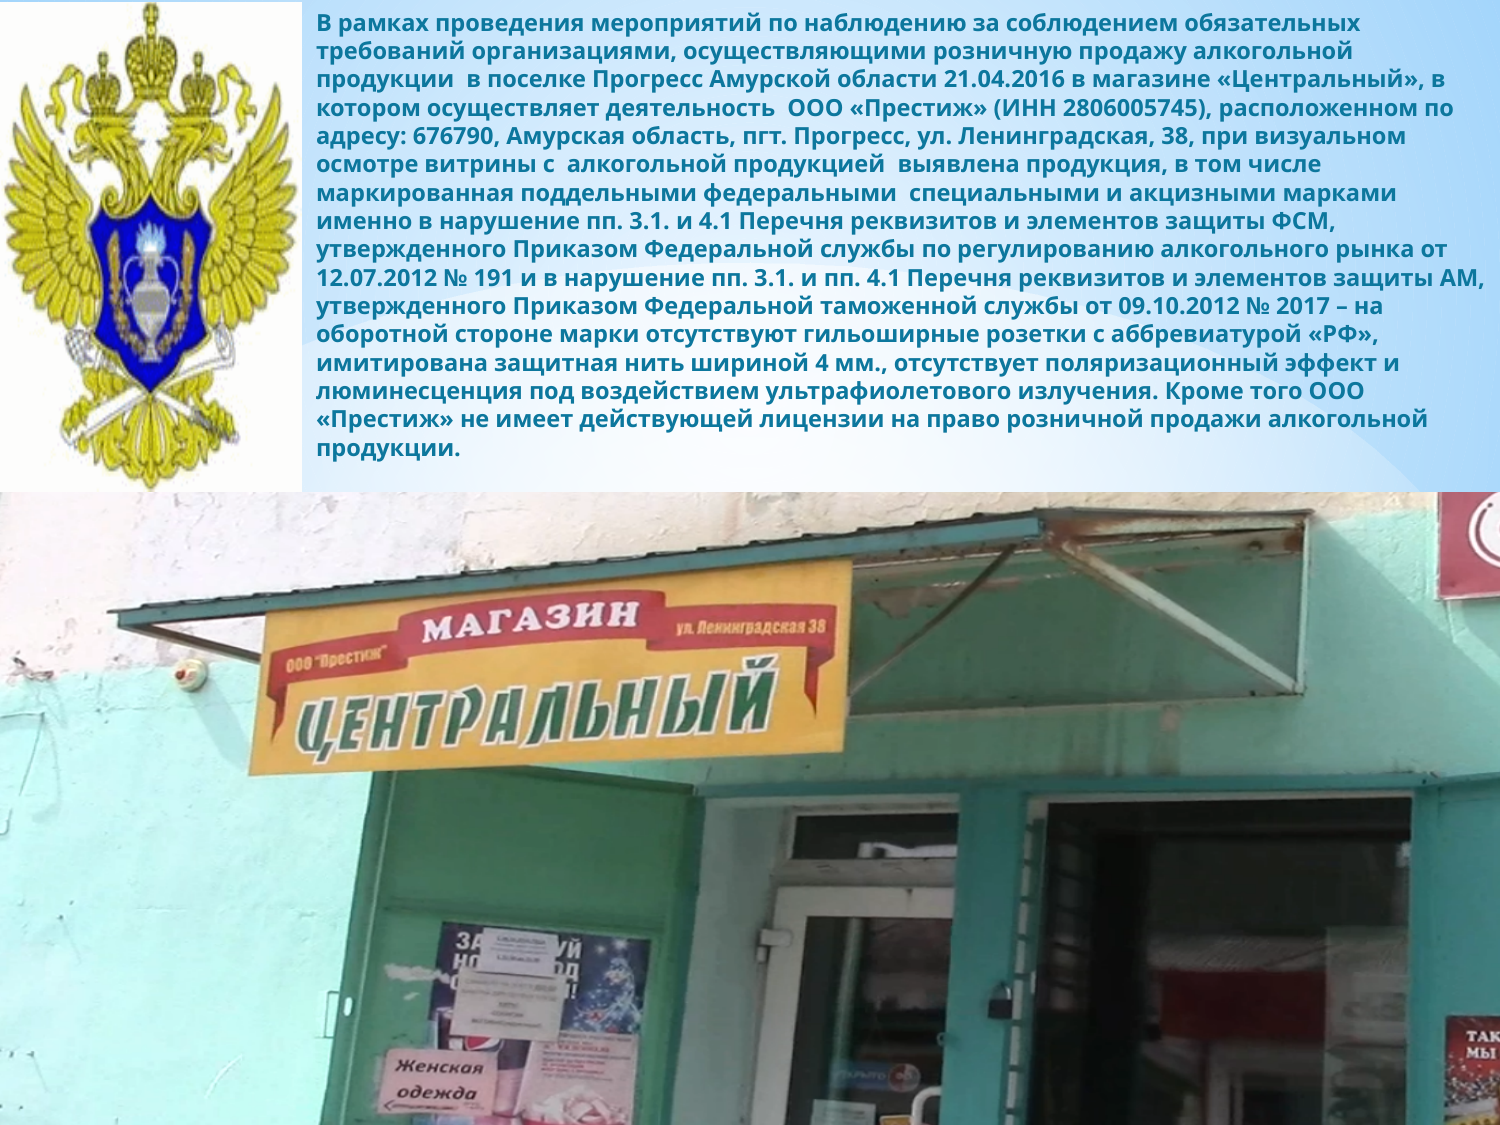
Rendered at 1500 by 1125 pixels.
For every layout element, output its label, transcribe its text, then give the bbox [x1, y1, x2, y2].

title В рамках проведения мероприятий по наблюдению за соблюдением обязательных требований организациями, осуществляющими розничную продажу алкогольной продукции в поселке Прогресс Амурской области 21.04.2016 в магазине «Центральный», в котором осуществляет деятельность ООО «Престиж» (ИНН 2806005745), расположенном по адресу: 676790, Амурская область, пгт. Прогресс, ул. Ленинградская, 38, при визуальном осмотре витрины с алкогольной продукцией выявлена продукция, в том числе маркированная поддельными федеральными специальными и акцизными марками именно в нарушение пп. 3.1. и 4.1 Перечня реквизитов и элементов защиты ФСМ, утвержденного Приказом Федеральной службы по регулированию алкогольного рынка от 12.07.2012 № 191 и в нарушение пп. 3.1. и пп. 4.1 Перечня реквизитов и элементов защиты АМ, утвержденного Приказом Федеральной таможенной службы от 09.10.2012 № 2017 – на оборотной стороне марки отсутствуют гильоширные розетки с аббревиатурой «РФ», имитирована защитная нить шириной 4 мм., отсутствует поляризационный эффект и люминесценция под воздействием ультрафиолетового излучения. Кроме того ООО «Престиж» не имеет действующей лицензии на право розничной продажи алкогольной продукции. [301, 0, 1500, 491]
picture [0, 2, 1500, 1125]
